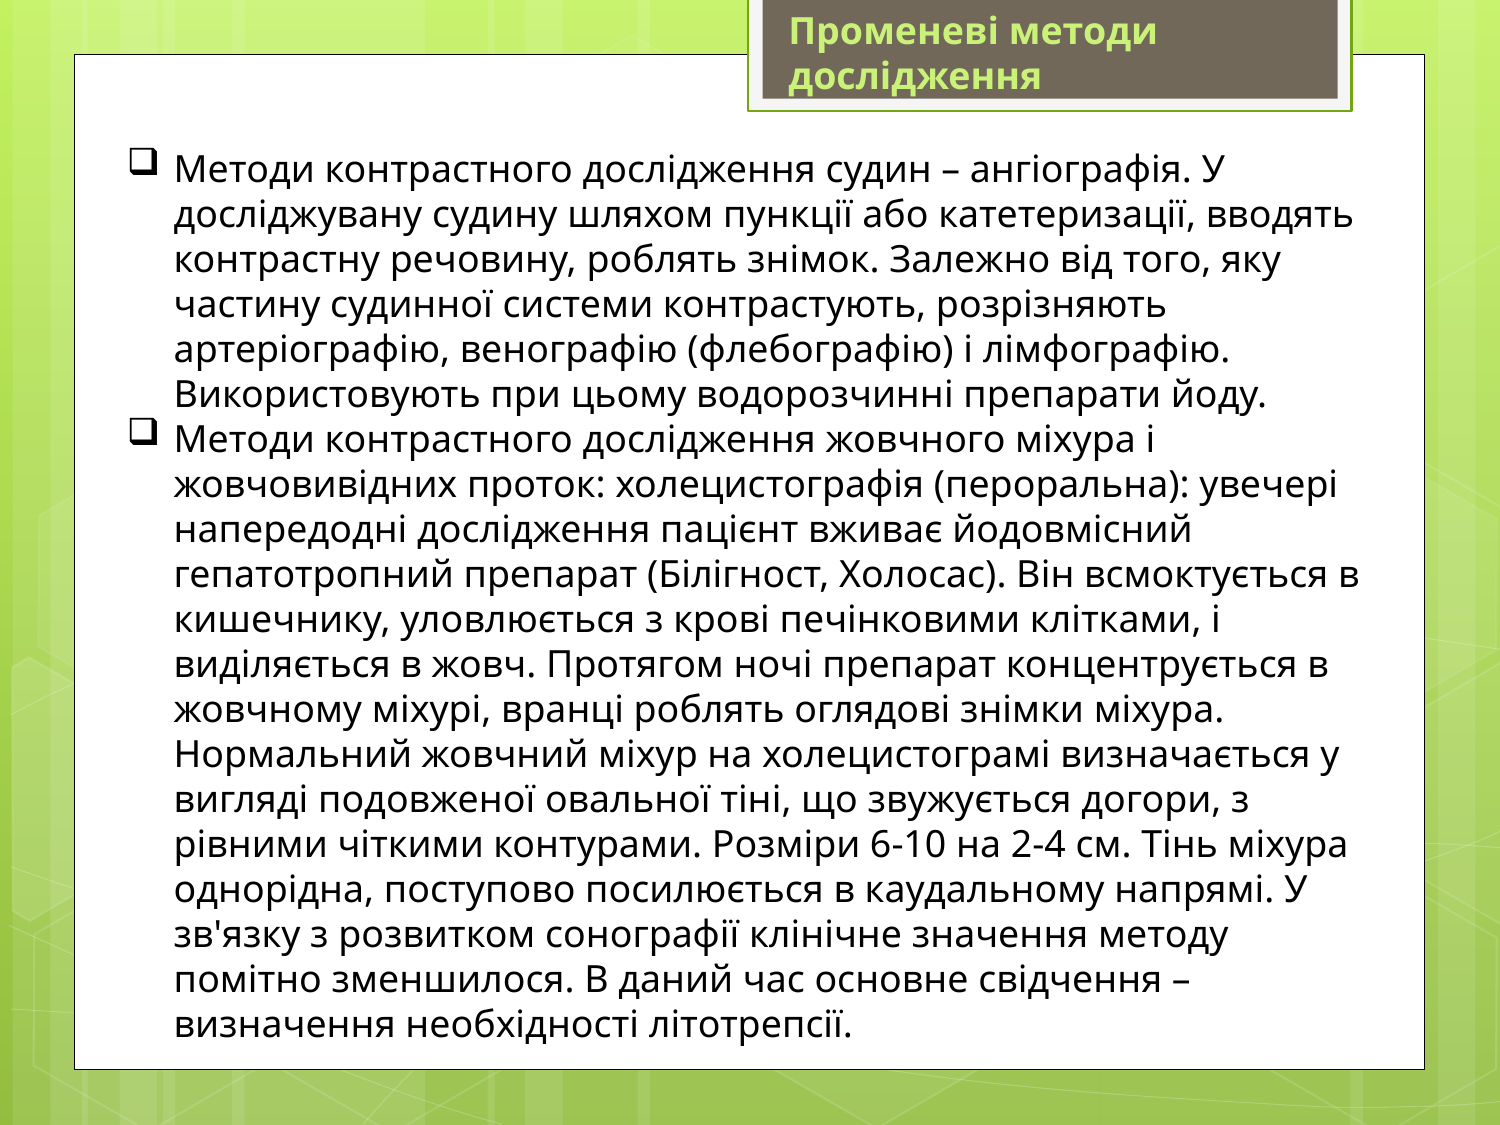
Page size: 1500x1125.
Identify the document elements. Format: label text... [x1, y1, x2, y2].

text_box Променеві методи дослідження [773, 0, 1299, 105]
text_box Методи контрастного дослідження судин – ангіографія. У досліджувану судину шляхом пункції або катетеризації, вводять контрастну речовину, роблять знімок. Залежно від того, яку частину судинної системи контрастують, розрізняють артеріографію, венографію (флебографію) і лімфографію. Використовують при цьому водорозчинні препарати йоду. Методи контрастного дослідження жовчного міхура і жовчовивідних проток: холецистографія (пероральна): увечері напередодні дослідження пацієнт вживає йодовмісний гепатотропний препарат (Білігност, Холосас). Він всмоктується в кишечнику, уловлюється з крові печінковими клітками, і виділяється в жовч. Протягом ночі препарат концентрується в жовчному міхурі, вранці роблять оглядові знімки міхура. Нормальний жовчний міхур на холецистограмі визначається у вигляді подовженої овальної тіні, що звужується догори, з рівними чіткими контурами. Розміри 6-10 на 2-4 см. Тінь міхура однорідна, поступово посилюється в каудальному напрямі. У зв'язку з розвитком сонографії клінічне значення методу помітно зменшилося. В даний час основне свідчення – визначення необхідності літотрепсії. [112, 137, 1400, 1052]
